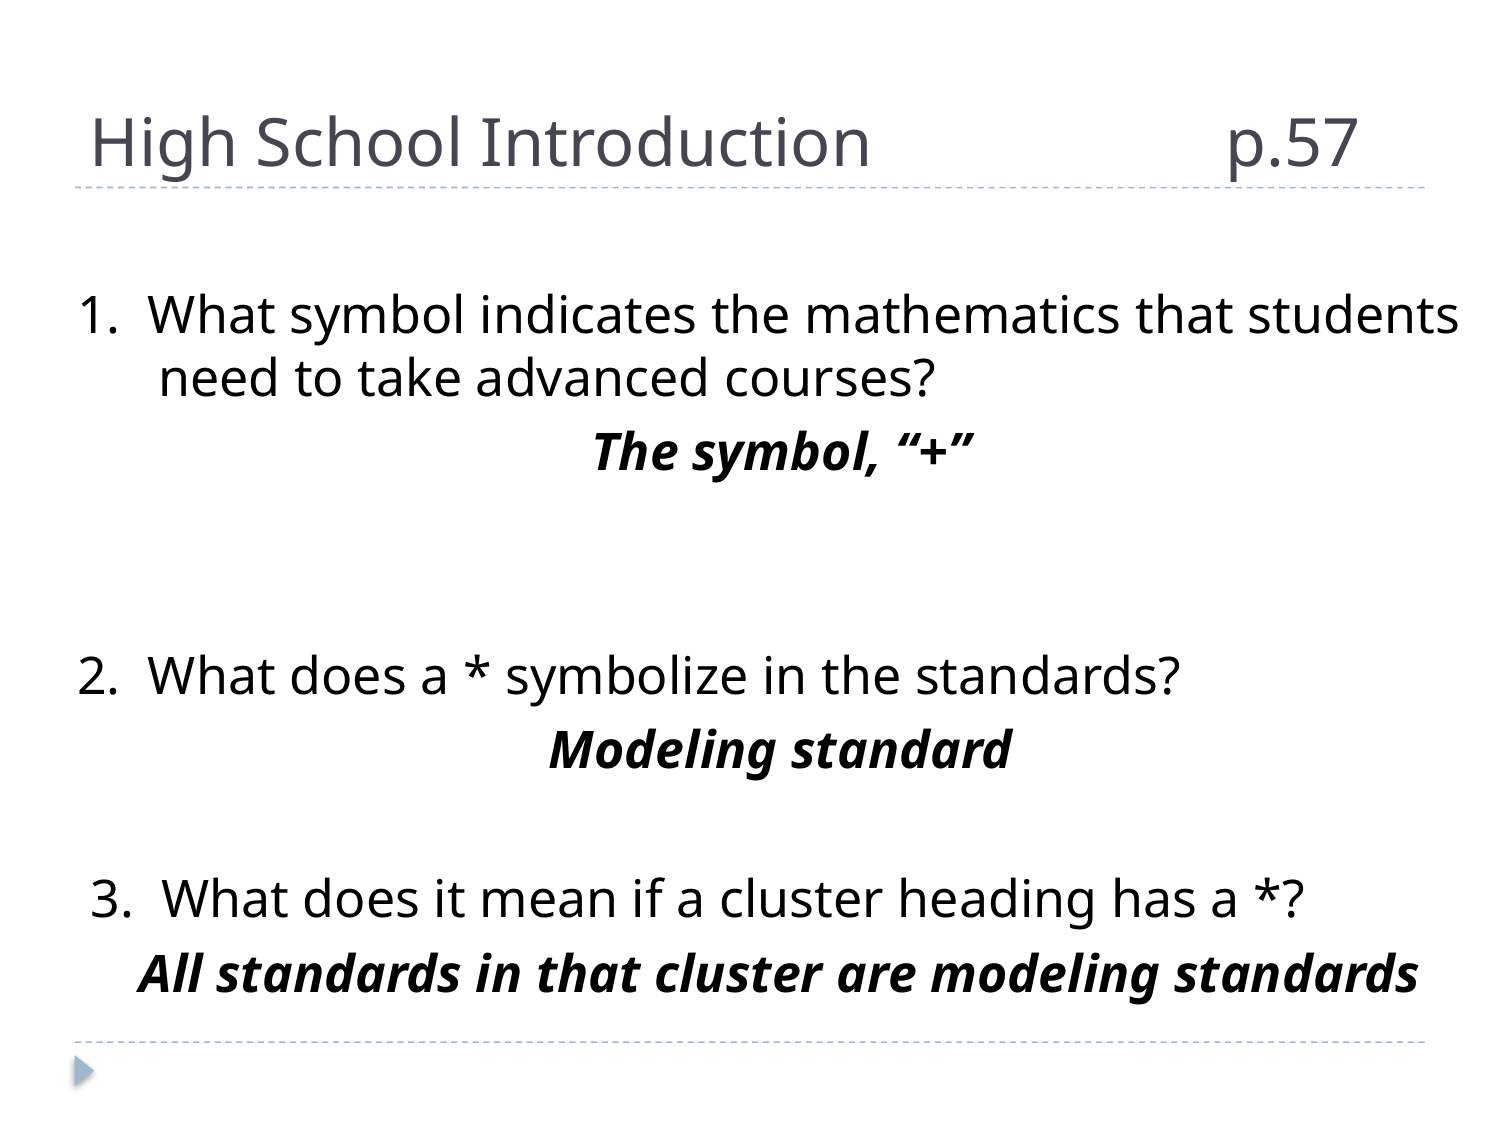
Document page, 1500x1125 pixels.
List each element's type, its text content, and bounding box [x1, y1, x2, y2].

title High School Introduction p.57 [75, 24, 1425, 188]
list 1. What symbol indicates the mathematics that students need to take advanced courses? The symbol, “+” 2. What does a * symbolize in the standards? Modeling standard 3. What does it mean if a cluster heading has a *? All standards in that cluster are modeling standards [62, 200, 1500, 1010]
